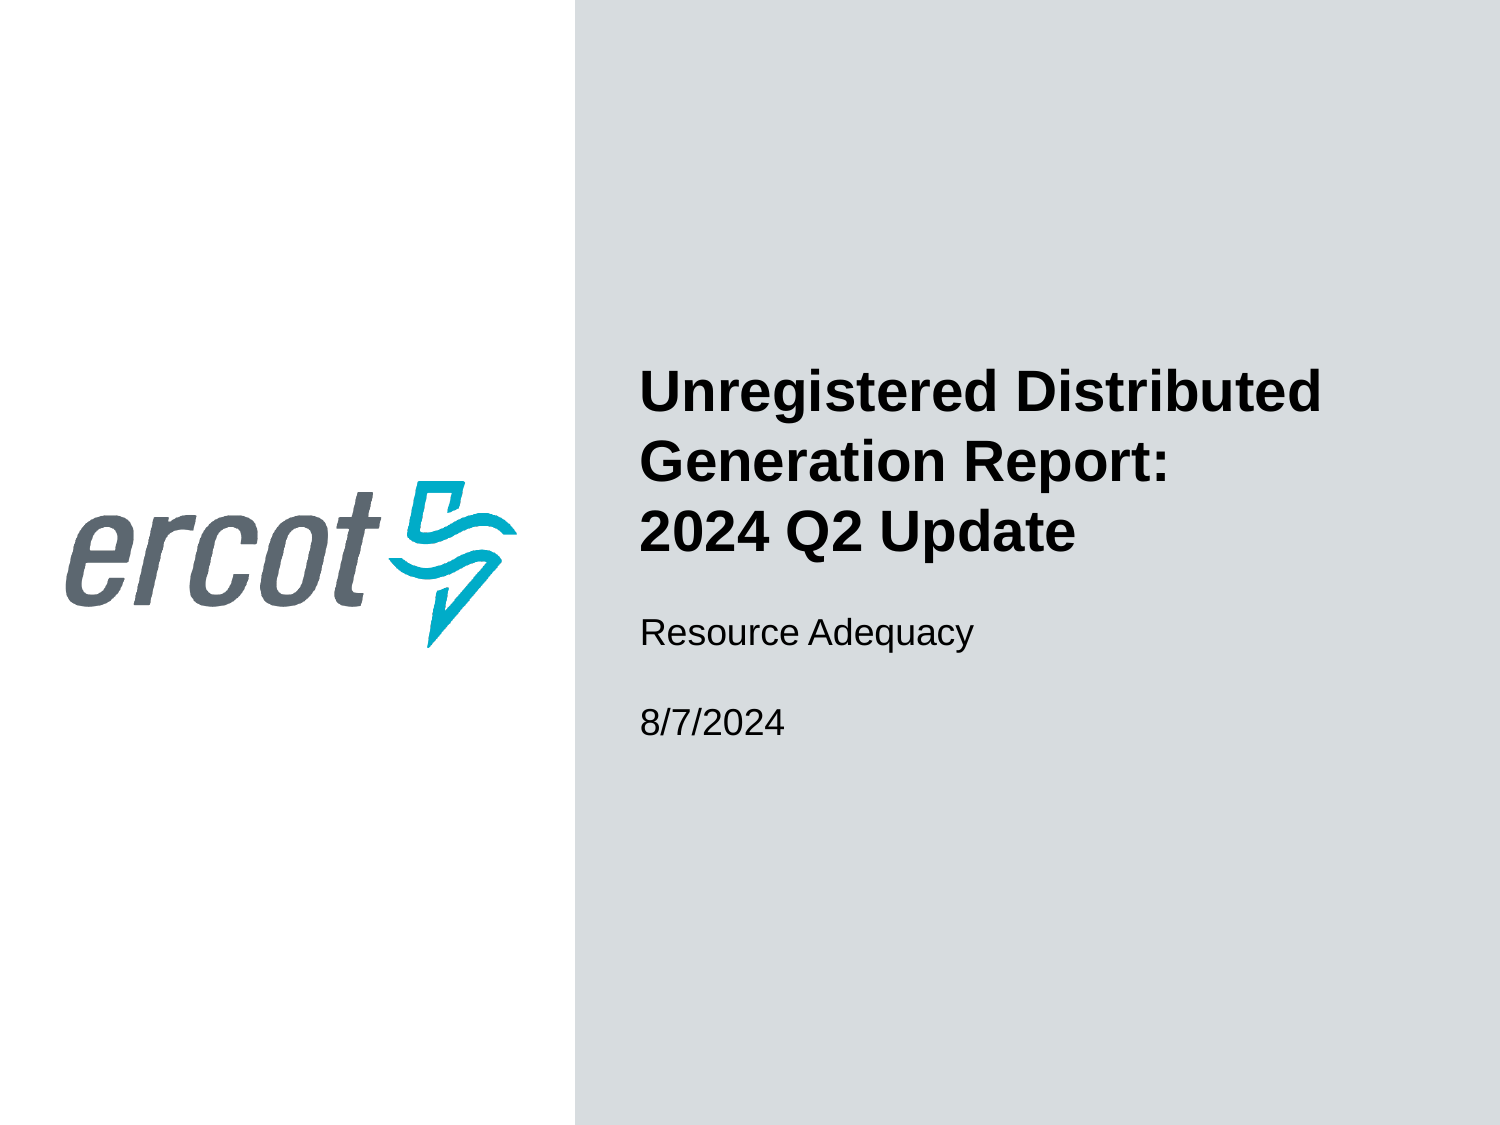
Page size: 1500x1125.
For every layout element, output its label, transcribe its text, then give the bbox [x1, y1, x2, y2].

text_box Unregistered Distributed Generation Report: 2024 Q2 Update Resource Adequacy 8/7/2024 [624, 345, 1500, 751]
picture [56, 471, 525, 654]
